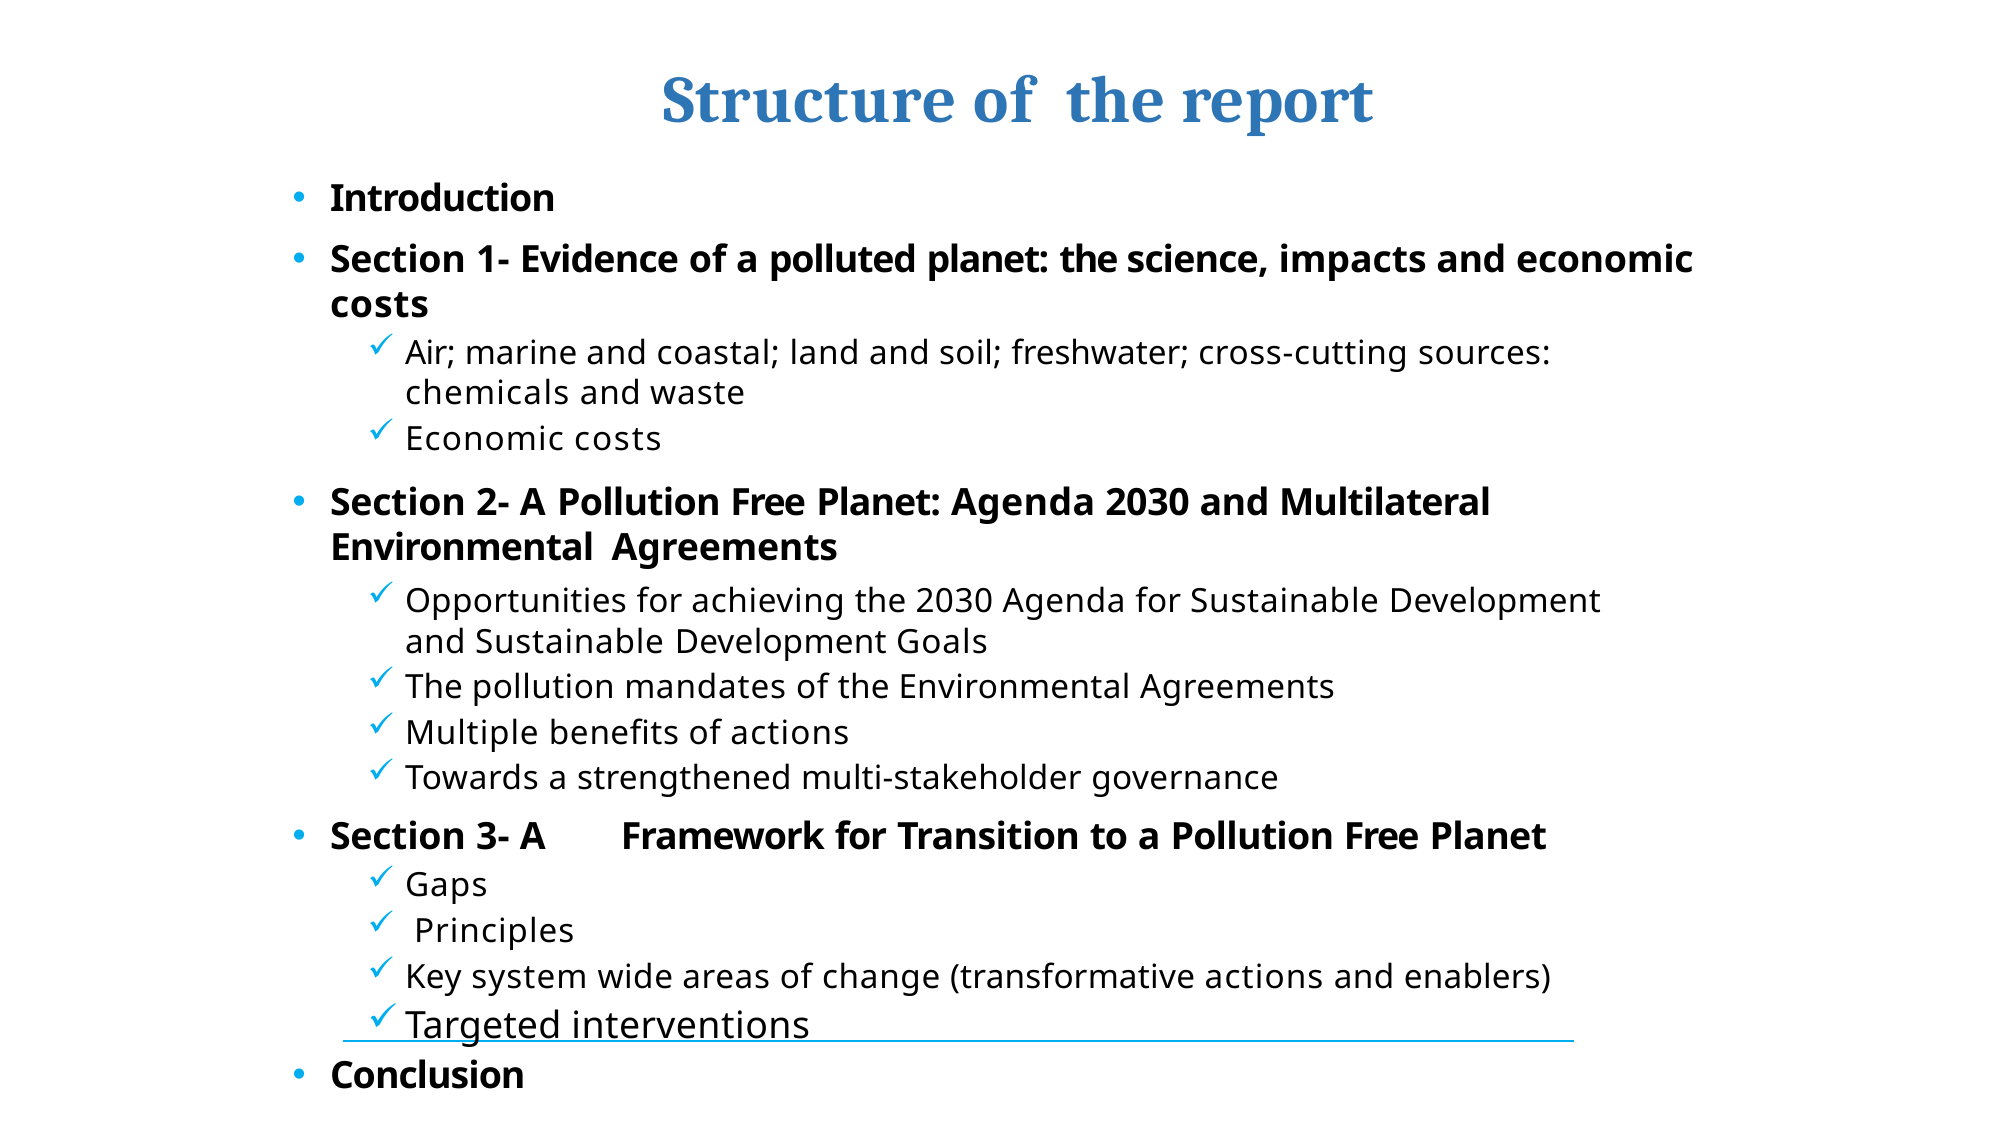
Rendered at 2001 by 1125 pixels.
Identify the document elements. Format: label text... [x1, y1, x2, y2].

text_box Introduction Section 1- Evidence of a polluted planet: the science, impacts and economic costs Air; marine and coastal; land and soil; freshwater; cross-cutting sources: chemicals and waste Economic costs Section 2- A Pollution Free Planet: Agenda 2030 and Multilateral Environmental Agreements Opportunities for achieving the 2030 Agenda for Sustainable Development and Sustainable Development Goals The pollution mandates of the Environmental Agreements Multiple benefits of actions Towards a strengthened multi-stakeholder governance Section 3- A Framework for Transition to a Pollution Free Planet Gaps Principles Key system wide areas of change (transformative actions and enablers) Targeted interventions Conclusion [290, 174, 1710, 1096]
title Structure of the report [290, 0, 1710, 174]
